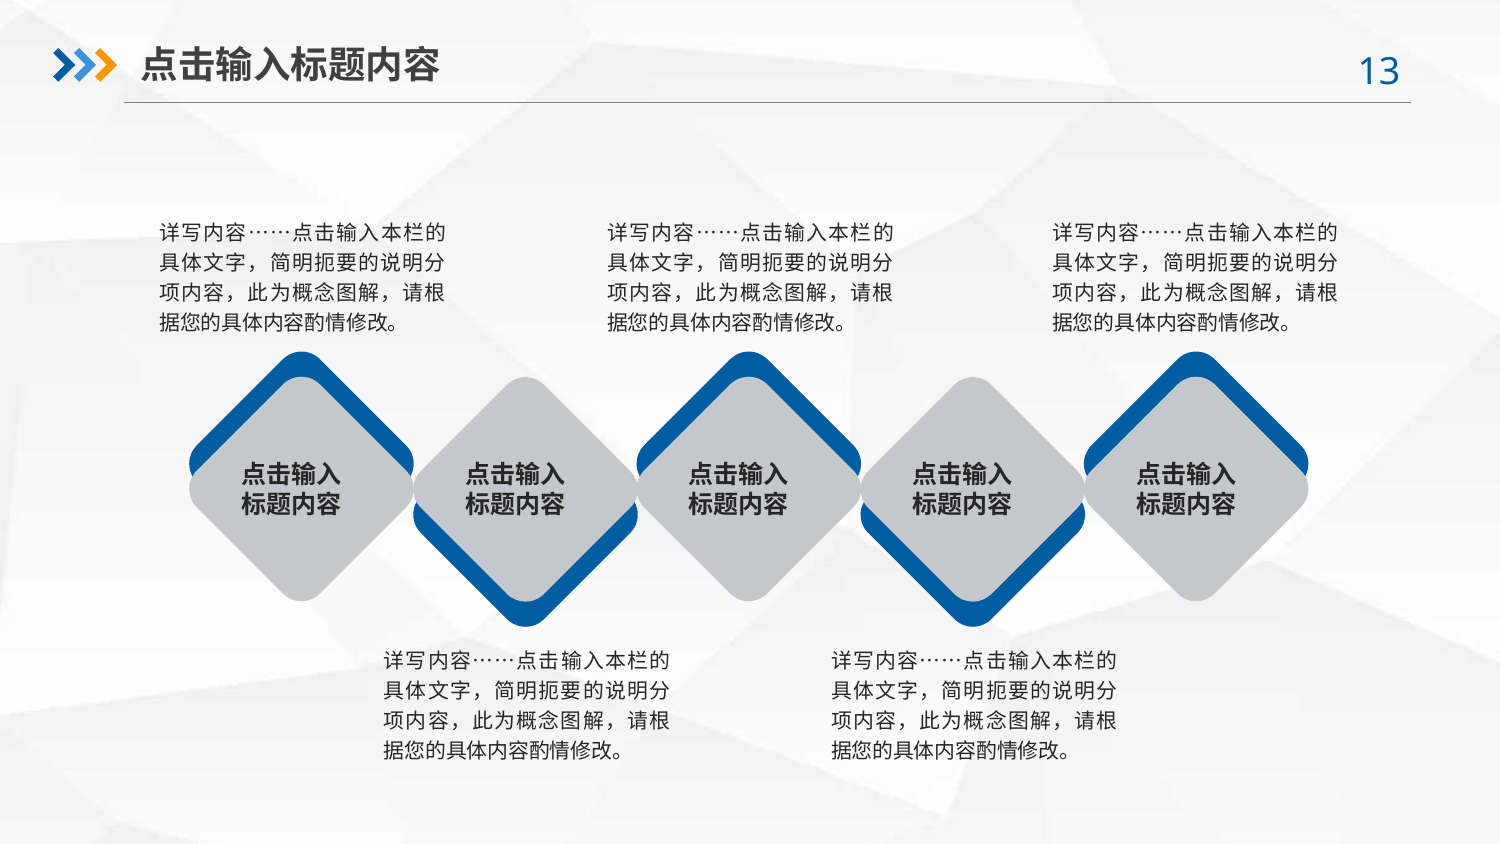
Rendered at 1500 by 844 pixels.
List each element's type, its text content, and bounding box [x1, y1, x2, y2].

text_box 点击输入标题内容 [140, 32, 491, 95]
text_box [661, 376, 837, 577]
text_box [885, 402, 1061, 602]
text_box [438, 402, 613, 602]
picture [0, 0, 1500, 844]
text_box 详写内容……点击输入本栏的具体文字，简明扼要的说明分项内容，此为概念图解，请根据您的具体内容酌情修改。 [159, 214, 446, 335]
text_box 详写内容……点击输入本栏的具体文字，简明扼要的说明分项内容，此为概念图解，请根据您的具体内容酌情修改。 [607, 214, 894, 335]
text_box 详写内容……点击输入本栏的具体文字，简明扼要的说明分项内容，此为概念图解，请根据您的具体内容酌情修改。 [1052, 214, 1339, 335]
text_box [214, 376, 389, 577]
text_box 详写内容……点击输入本栏的具体文字，简明扼要的说明分项内容，此为概念图解，请根据您的具体内容酌情修改。 [830, 643, 1118, 764]
text_box 详写内容……点击输入本栏的具体文字，简明扼要的说明分项内容，此为概念图解，请根据您的具体内容酌情修改。 [383, 643, 671, 764]
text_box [1108, 376, 1284, 577]
